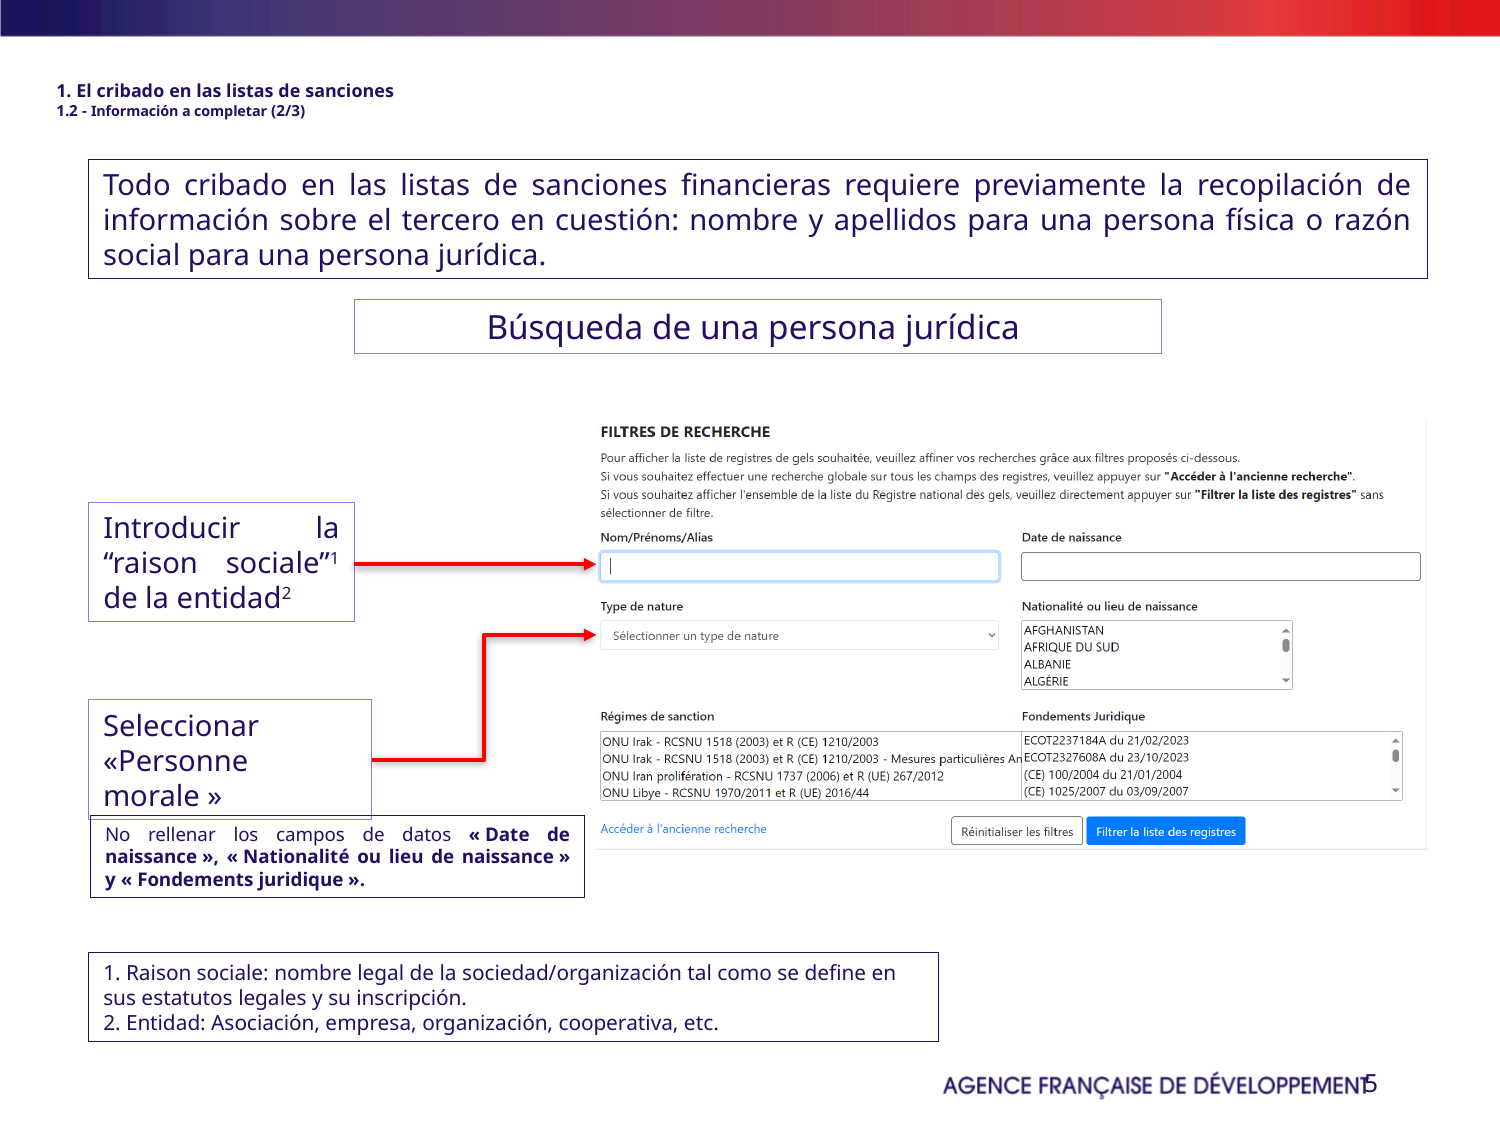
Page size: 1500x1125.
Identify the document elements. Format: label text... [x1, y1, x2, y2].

text_box Seleccionar «Personne morale » [88, 699, 372, 820]
picture [0, 0, 1500, 46]
text_box 1. Raison sociale: nombre legal de la sociedad/organización tal como se define en sus estatutos legales y su inscripción. 2. Entidad: Asociación, empresa, organización, cooperativa, etc. [88, 952, 939, 1042]
text_box No rellenar los campos de datos « Date de naissance », « Nationalité ou lieu de naissance » y « Fondements juridique ». [90, 815, 585, 898]
text_box Introducir la “raison sociale”1 de la entidad2 [88, 502, 355, 622]
text_box Todo cribado en las listas de sanciones financieras requiere previamente la recopilación de información sobre el tercero en cuestión: nombre y apellidos para una persona física o razón social para una persona jurídica. [88, 159, 1428, 279]
picture [596, 420, 1428, 850]
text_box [371, 634, 591, 761]
title 1. El cribado en las listas de sanciones 1.2 - Información a completar (2/3) [41, 71, 1424, 128]
picture [927, 1063, 1376, 1106]
text_box Búsqueda de una persona jurídica [354, 299, 1162, 354]
